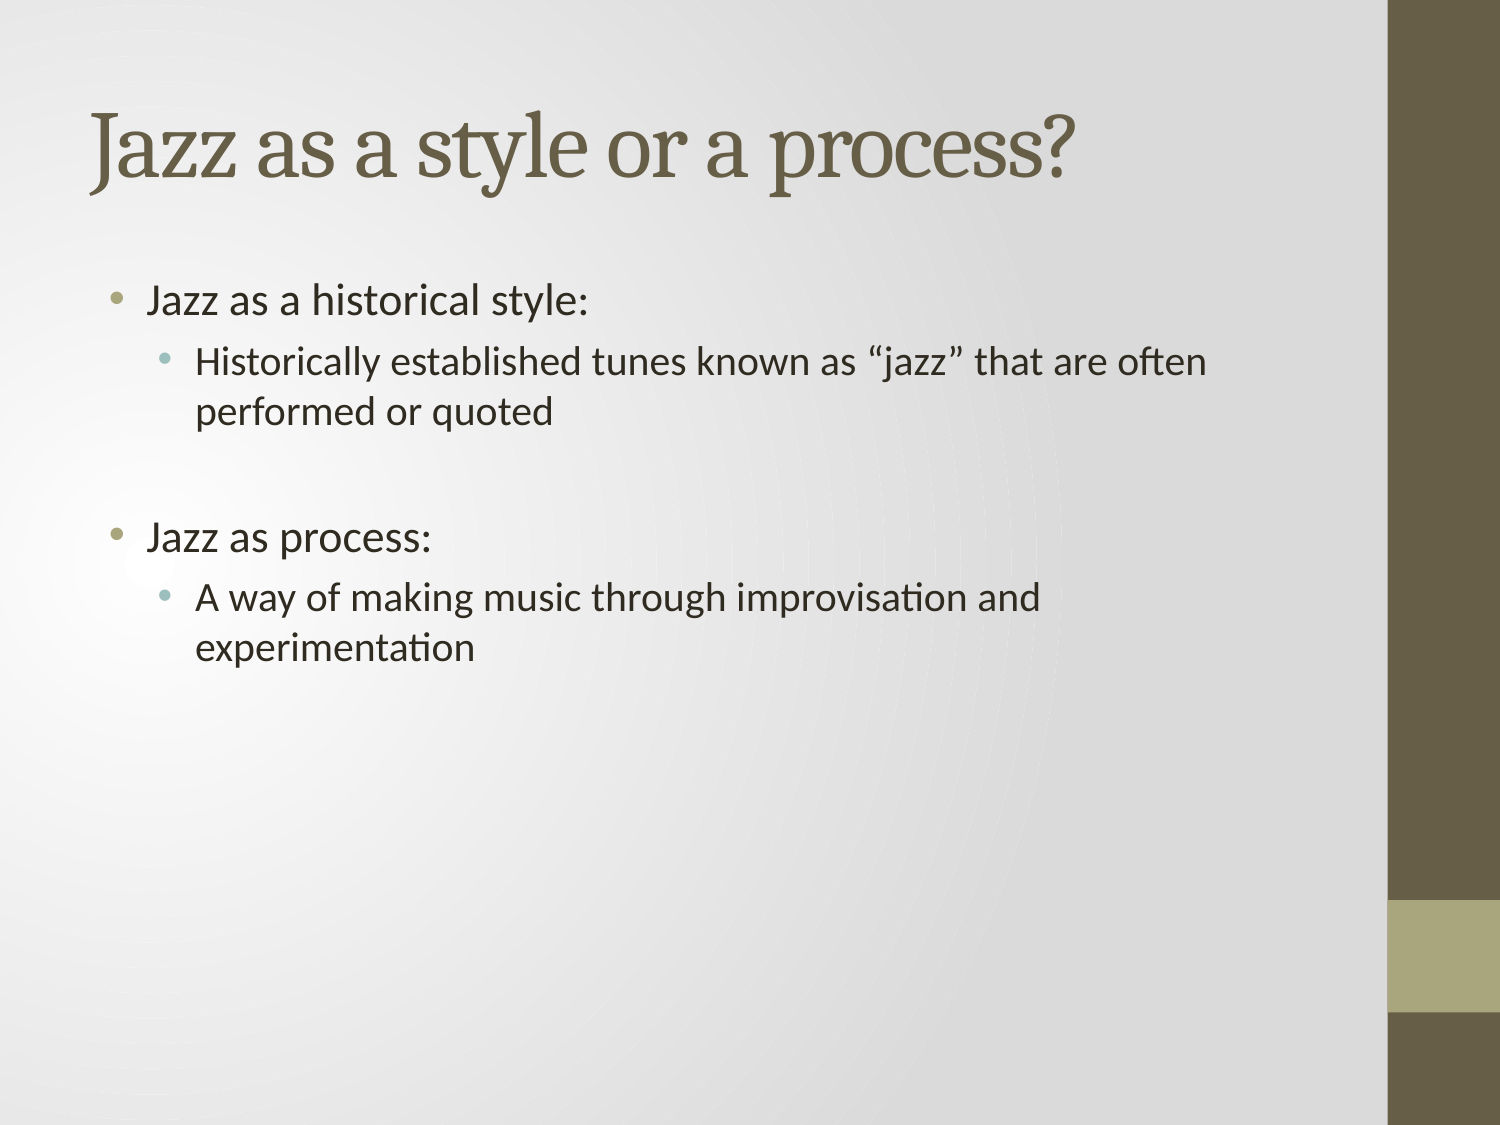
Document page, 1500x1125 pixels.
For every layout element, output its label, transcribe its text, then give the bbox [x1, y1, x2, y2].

title Jazz as a style or a process? [75, 45, 1325, 233]
list Jazz as a historical style: Historically established tunes known as “jazz” that are often performed or quoted Jazz as process: A way of making music through improvisation and experimentation [75, 262, 1325, 1050]
